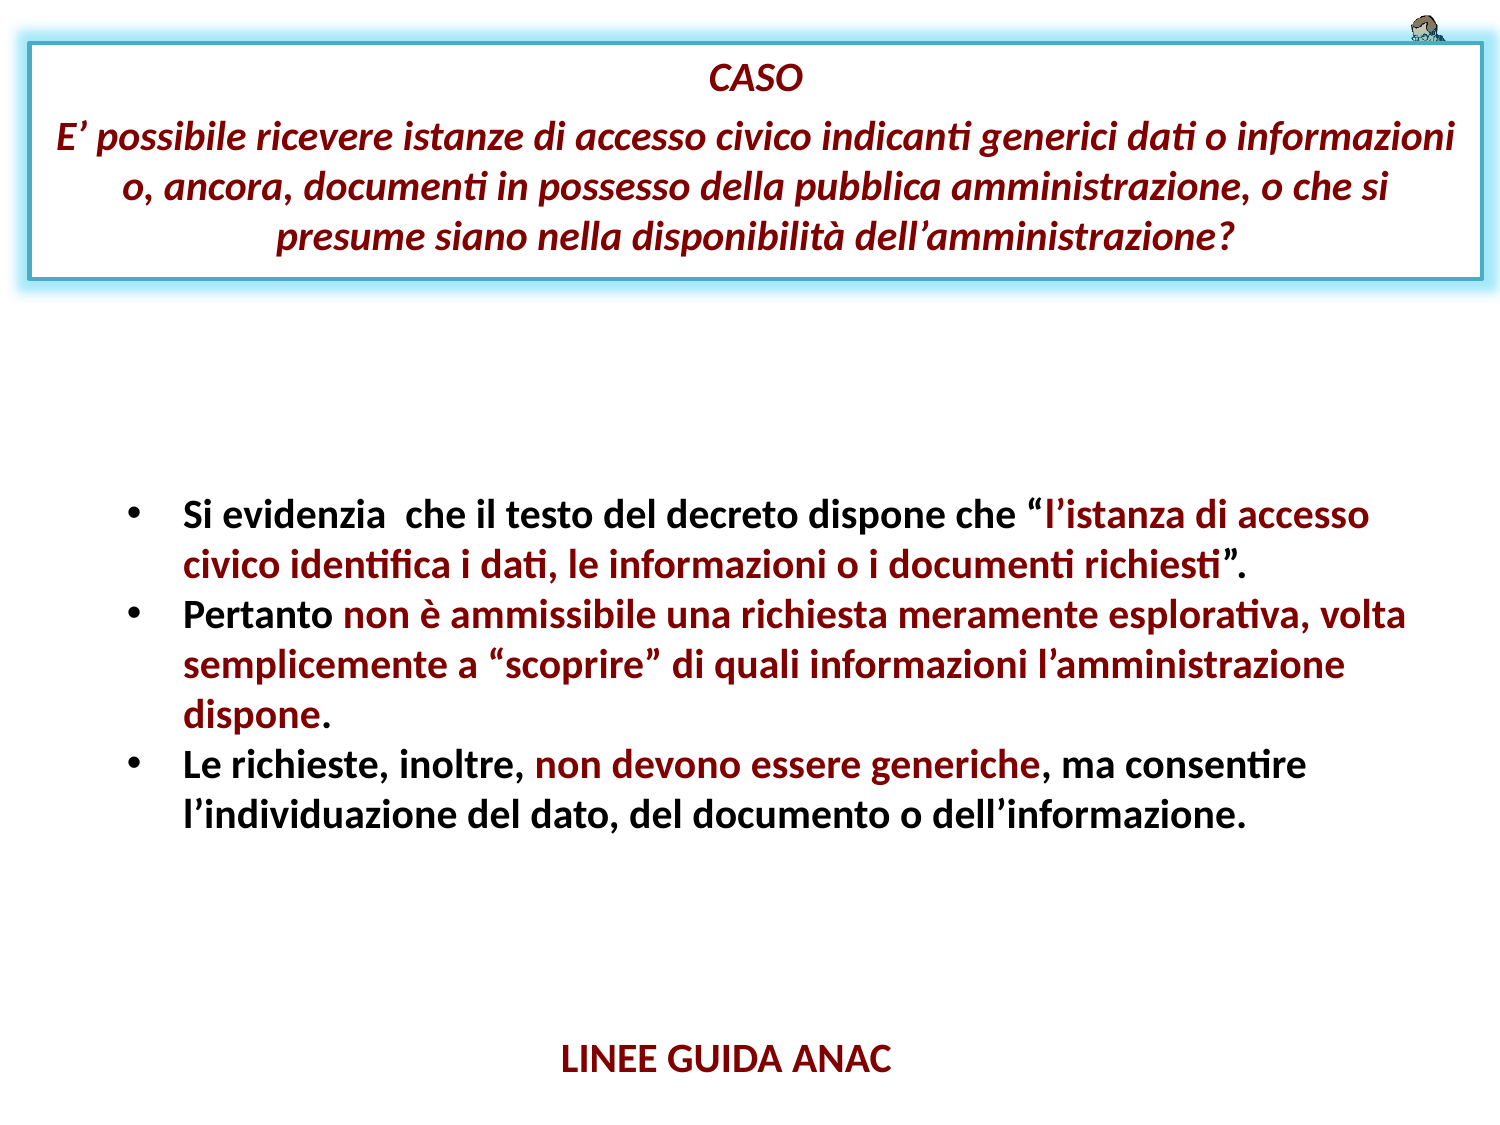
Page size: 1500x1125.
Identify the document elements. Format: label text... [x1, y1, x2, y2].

text_box Si evidenzia che il testo del decreto dispone che “l’istanza di accesso civico identifica i dati, le informazioni o i documenti richiesti”. Pertanto non è ammissibile una richiesta meramente esplorativa, volta semplicemente a “scoprire” di quali informazioni l’amministrazione dispone. Le richieste, inoltre, non devono essere generiche, ma consentire l’individuazione del dato, del documento o dell’informazione. [112, 479, 1435, 845]
picture [1372, 7, 1488, 148]
text_box LINEE GUIDA ANAC [501, 1023, 951, 1088]
text_box CASO E’ possibile ricevere istanze di accesso civico indicanti generici dati o informazioni o, ancora, documenti in possesso della pubblica amministrazione, o che si presume siano nella disponibilità dell’amministrazione? [27, 41, 1484, 281]
